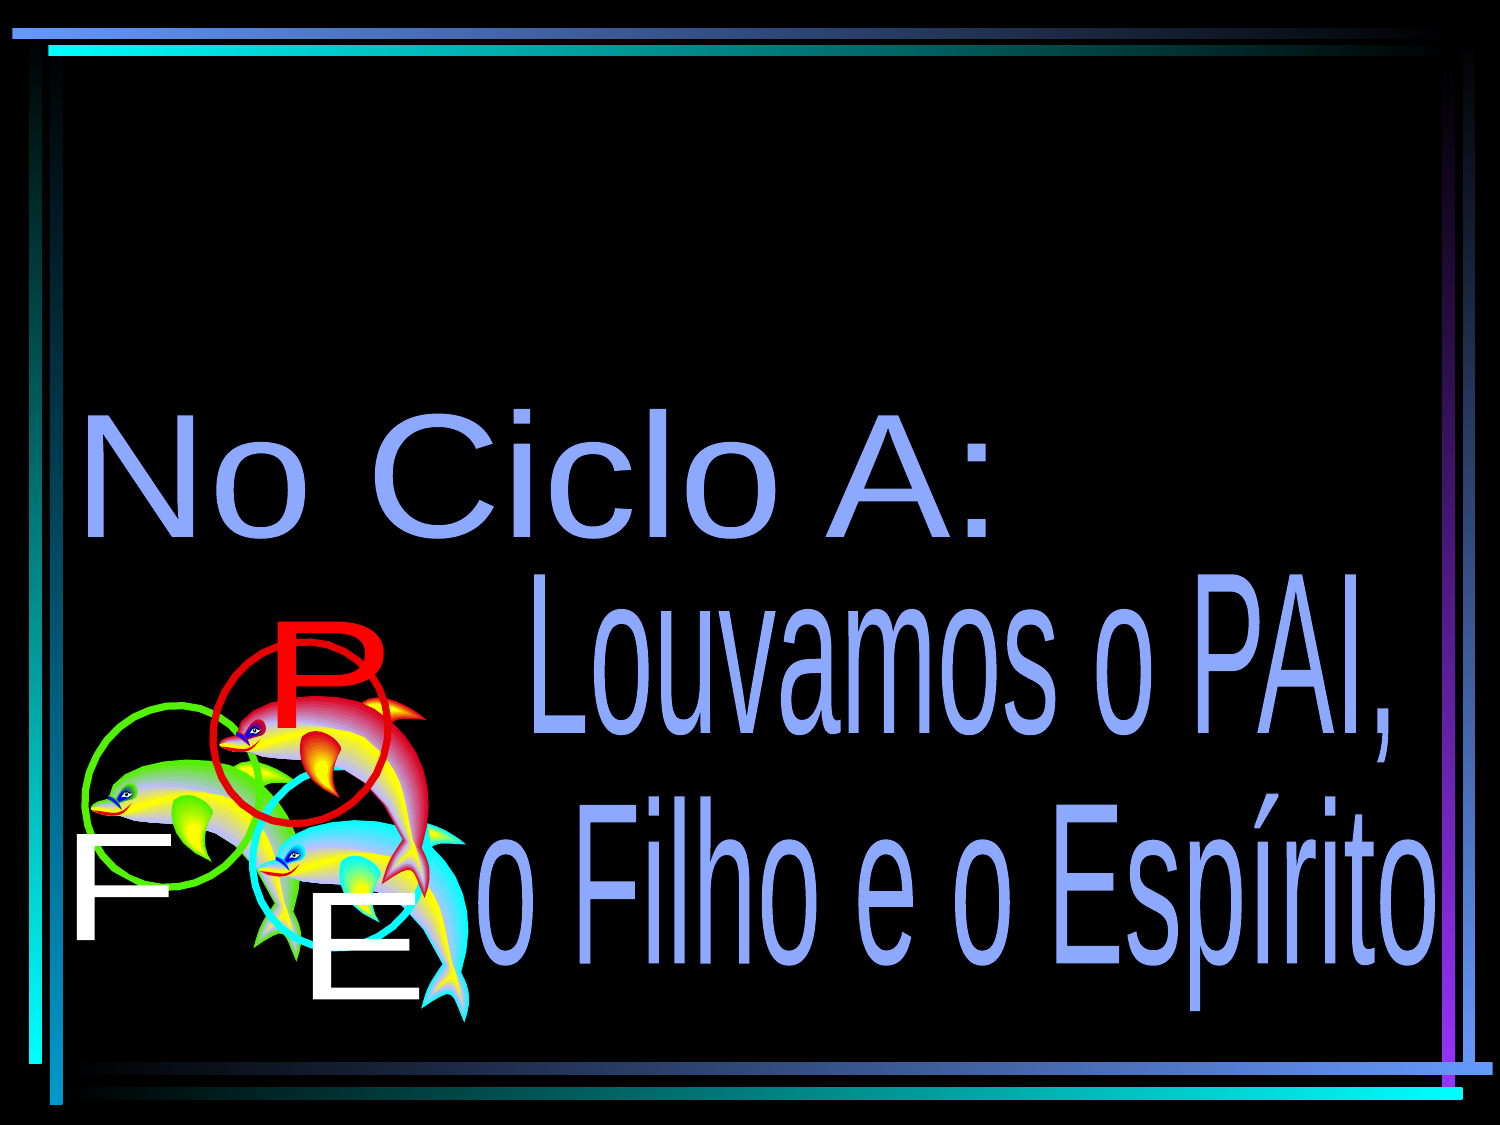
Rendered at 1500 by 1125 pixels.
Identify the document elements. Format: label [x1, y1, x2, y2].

picture [95, 653, 553, 965]
